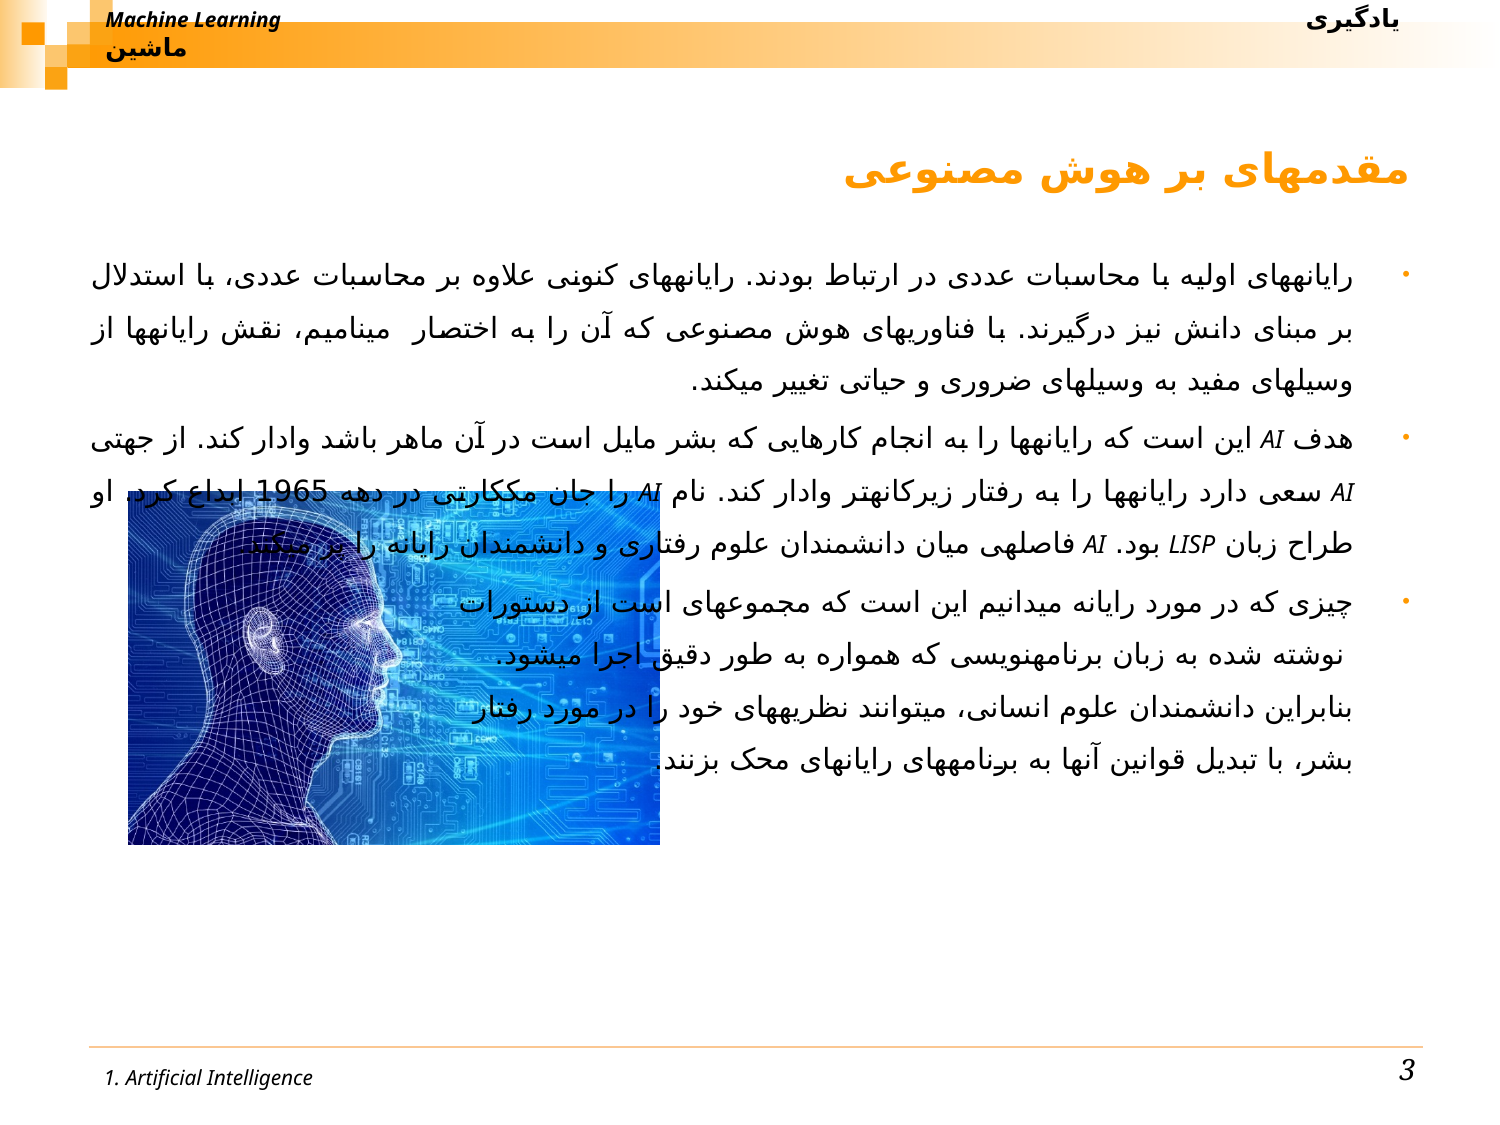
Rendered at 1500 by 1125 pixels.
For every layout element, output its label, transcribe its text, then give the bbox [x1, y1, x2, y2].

title مقدمه­ای بر هوش مصنوعی [75, 125, 1425, 208]
picture [128, 491, 660, 845]
slide_number 3 [1080, 1023, 1431, 1099]
text_box Machine Learning یادگیری ماشین [90, 22, 1471, 70]
footer 1. Artificial Intelligence [88, 1053, 1424, 1098]
